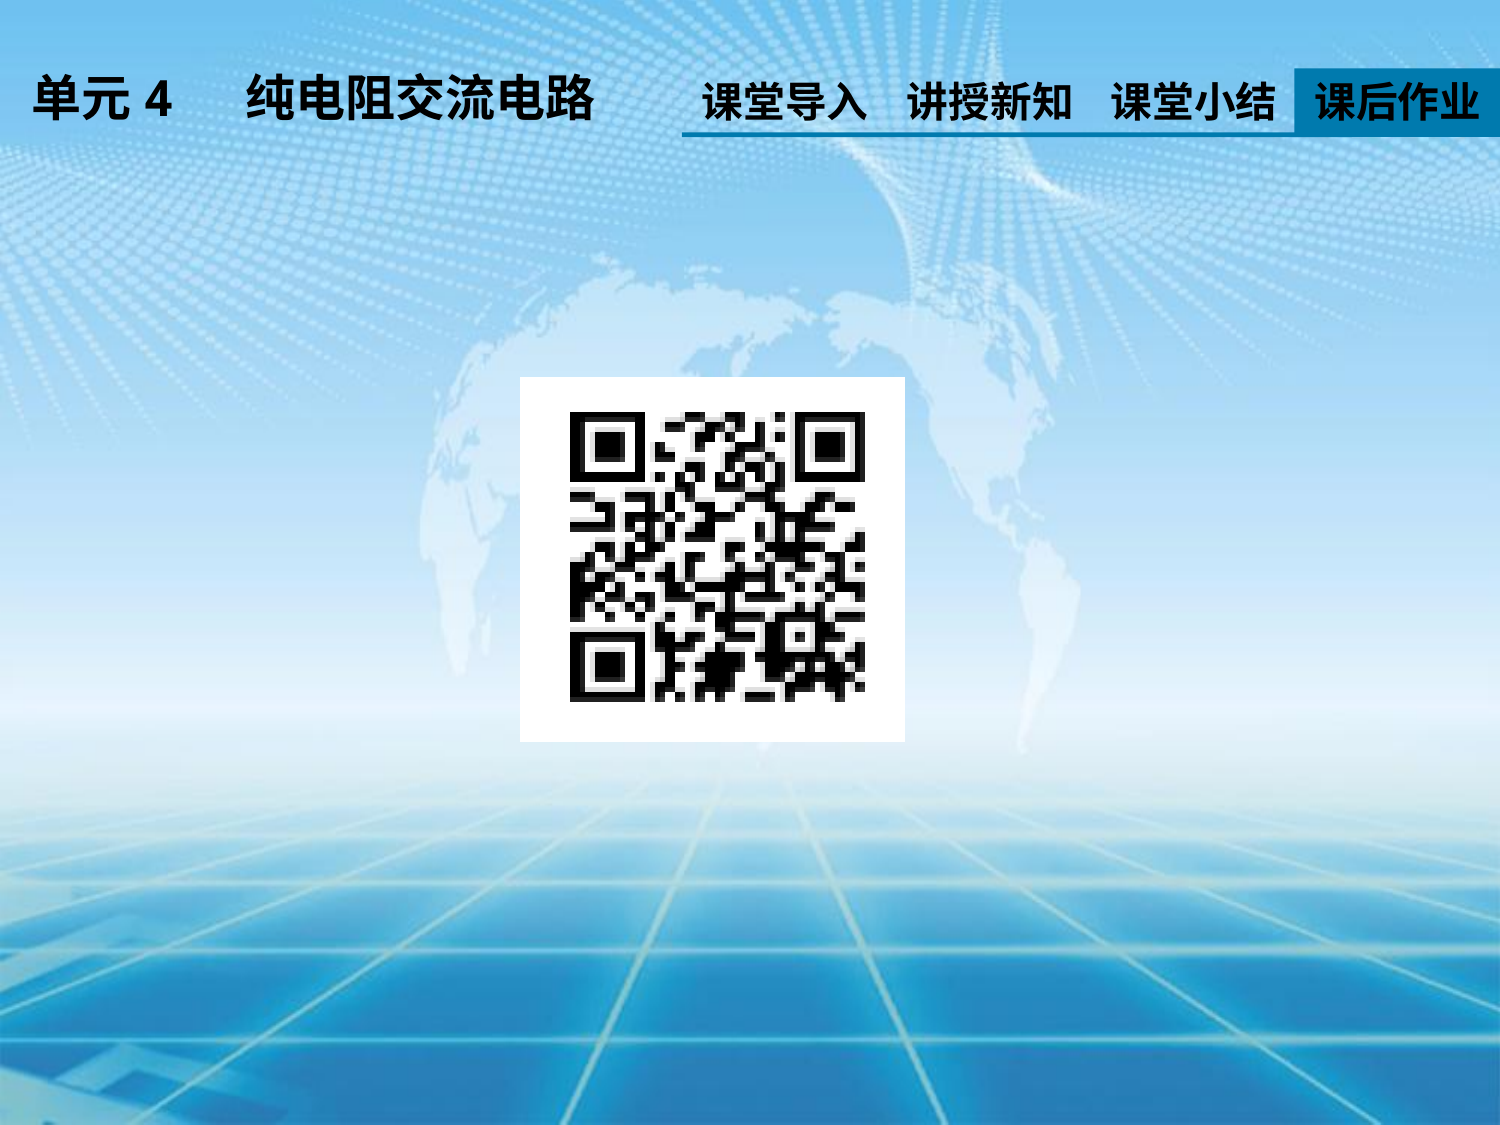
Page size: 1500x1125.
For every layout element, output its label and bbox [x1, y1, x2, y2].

picture [0, 0, 1500, 1125]
text_box [16, 59, 1500, 135]
